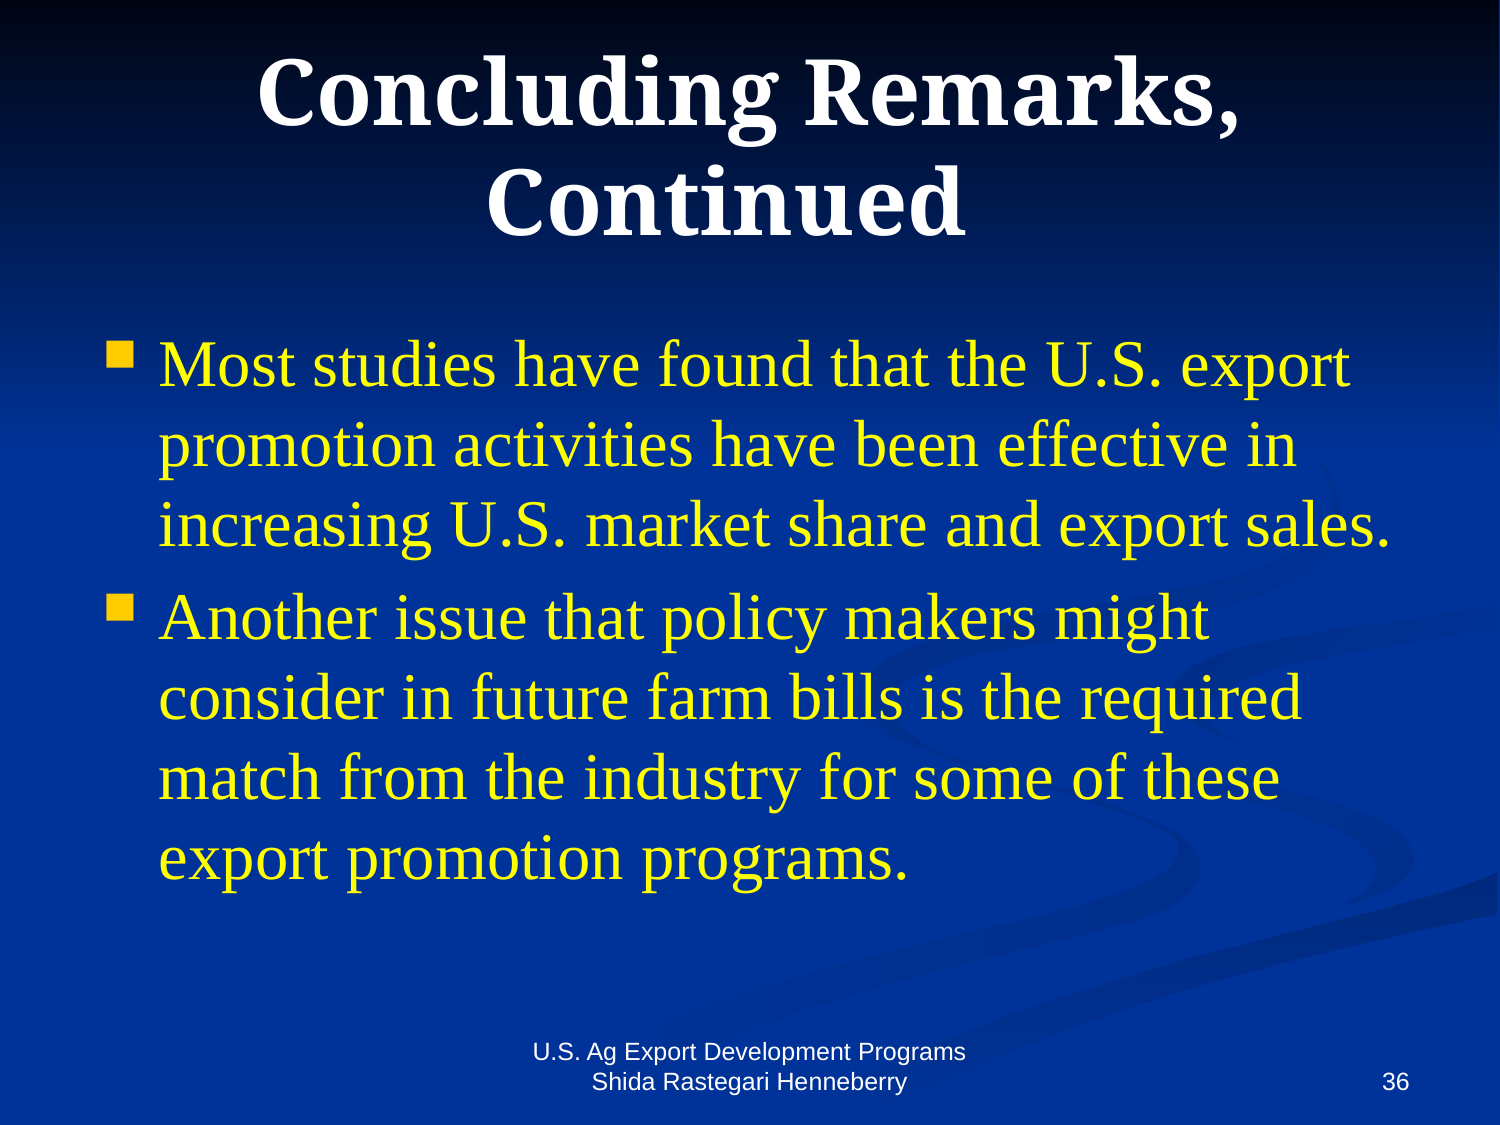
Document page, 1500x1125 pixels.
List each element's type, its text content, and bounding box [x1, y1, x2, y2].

title Concluding Remarks, Continued [75, 50, 1425, 238]
slide_number 36 [1074, 1025, 1425, 1104]
footer U.S. Ag Export Development Programs Shida Rastegari Henneberry [512, 1025, 988, 1104]
list Most studies have found that the U.S. export promotion activities have been effective in increasing U.S. market share and export sales. Another issue that policy makers might consider in future farm bills is the required match from the industry for some of these export promotion programs. [87, 312, 1438, 975]
